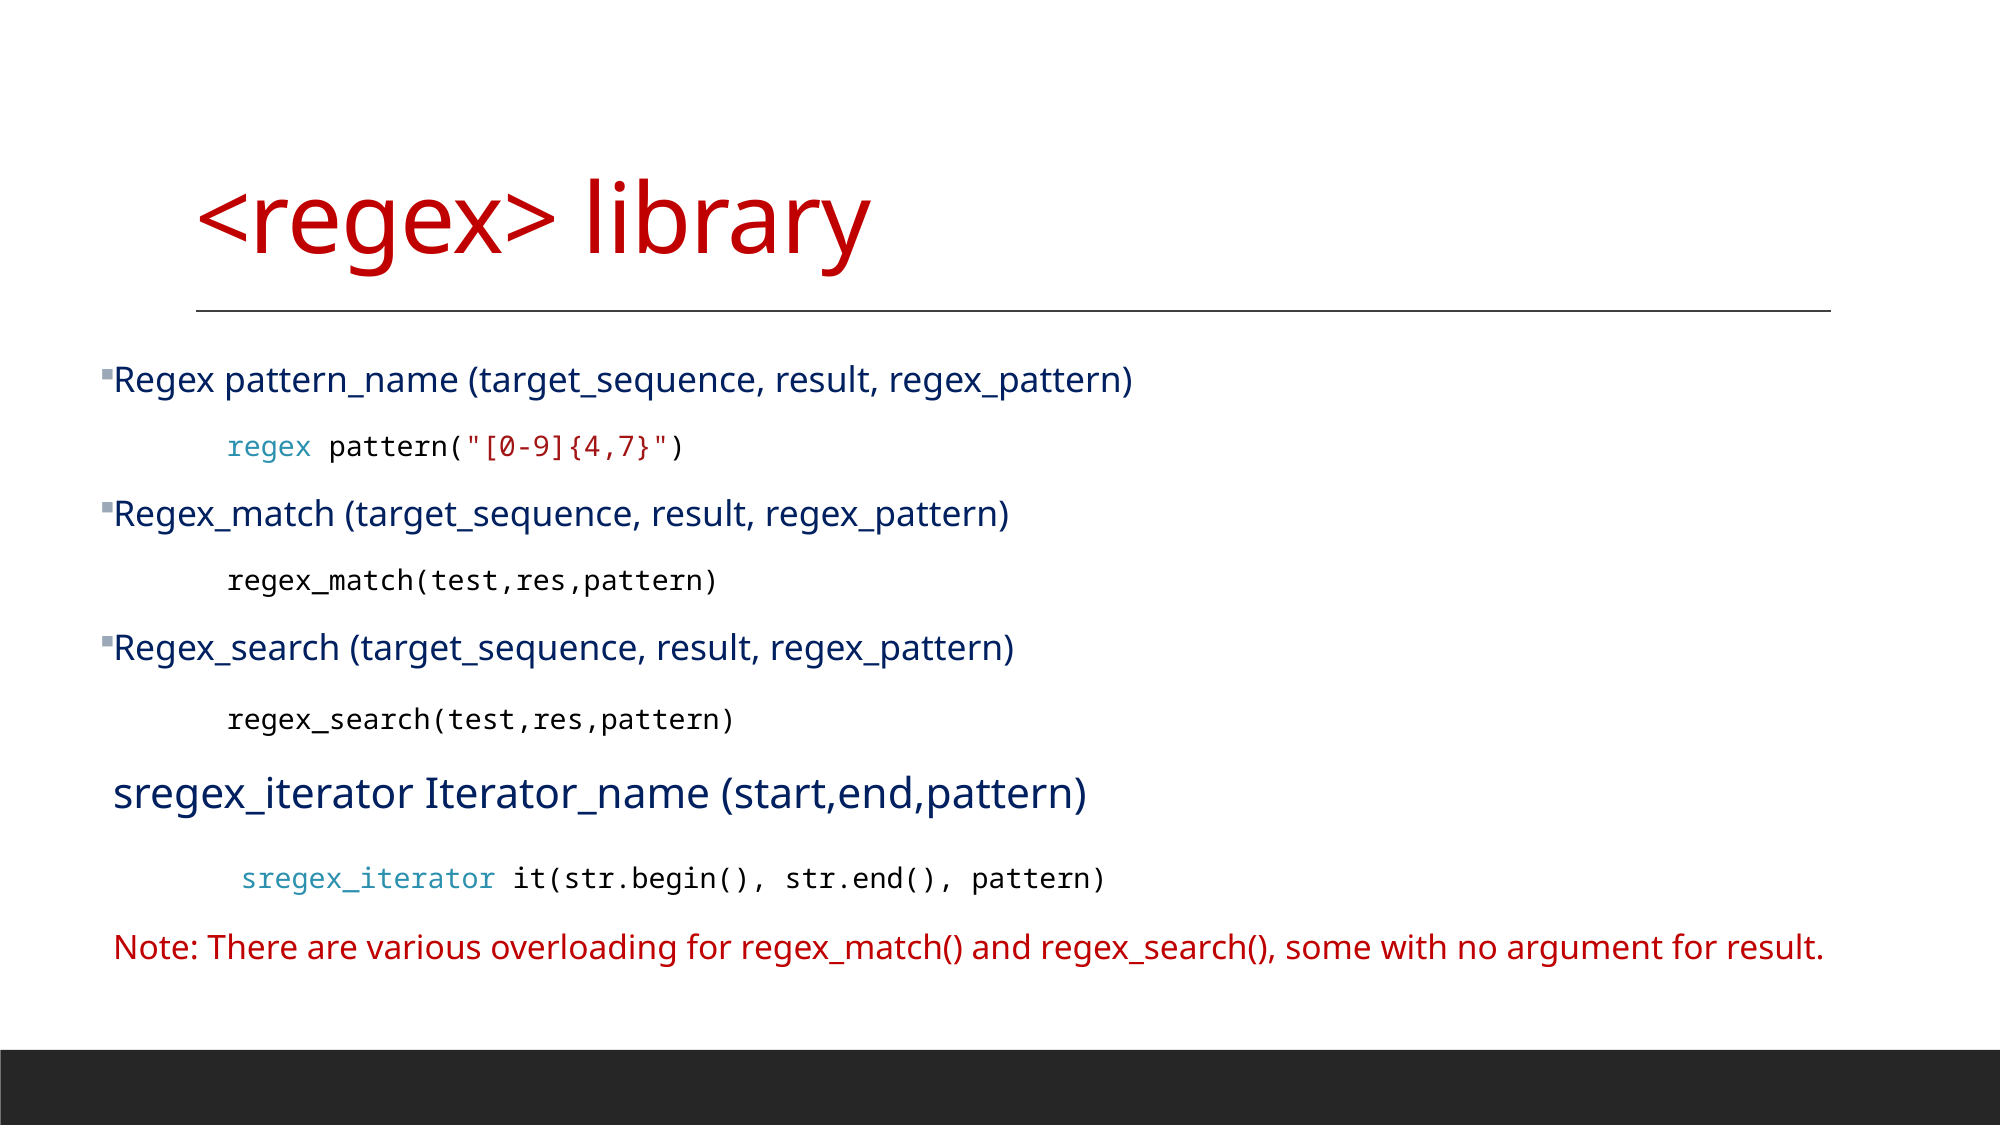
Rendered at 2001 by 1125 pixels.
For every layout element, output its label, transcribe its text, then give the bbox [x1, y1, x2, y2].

list Regex pattern_name (target_sequence, result, regex_pattern) regex pattern("[0-9]{4,7}") Regex_match (target_sequence, result, regex_pattern) regex_match(test,res,pattern) Regex_search (target_sequence, result, regex_pattern) regex_search(test,res,pattern) sregex_iterator Iterator_name (start,end,pattern) sregex_iterator it(str.begin(), str.end(), pattern) Note: There are various overloading for regex_match() and regex_search(), some with no argument for result. [99, 345, 1830, 1026]
title <regex> library [180, 43, 1830, 282]
